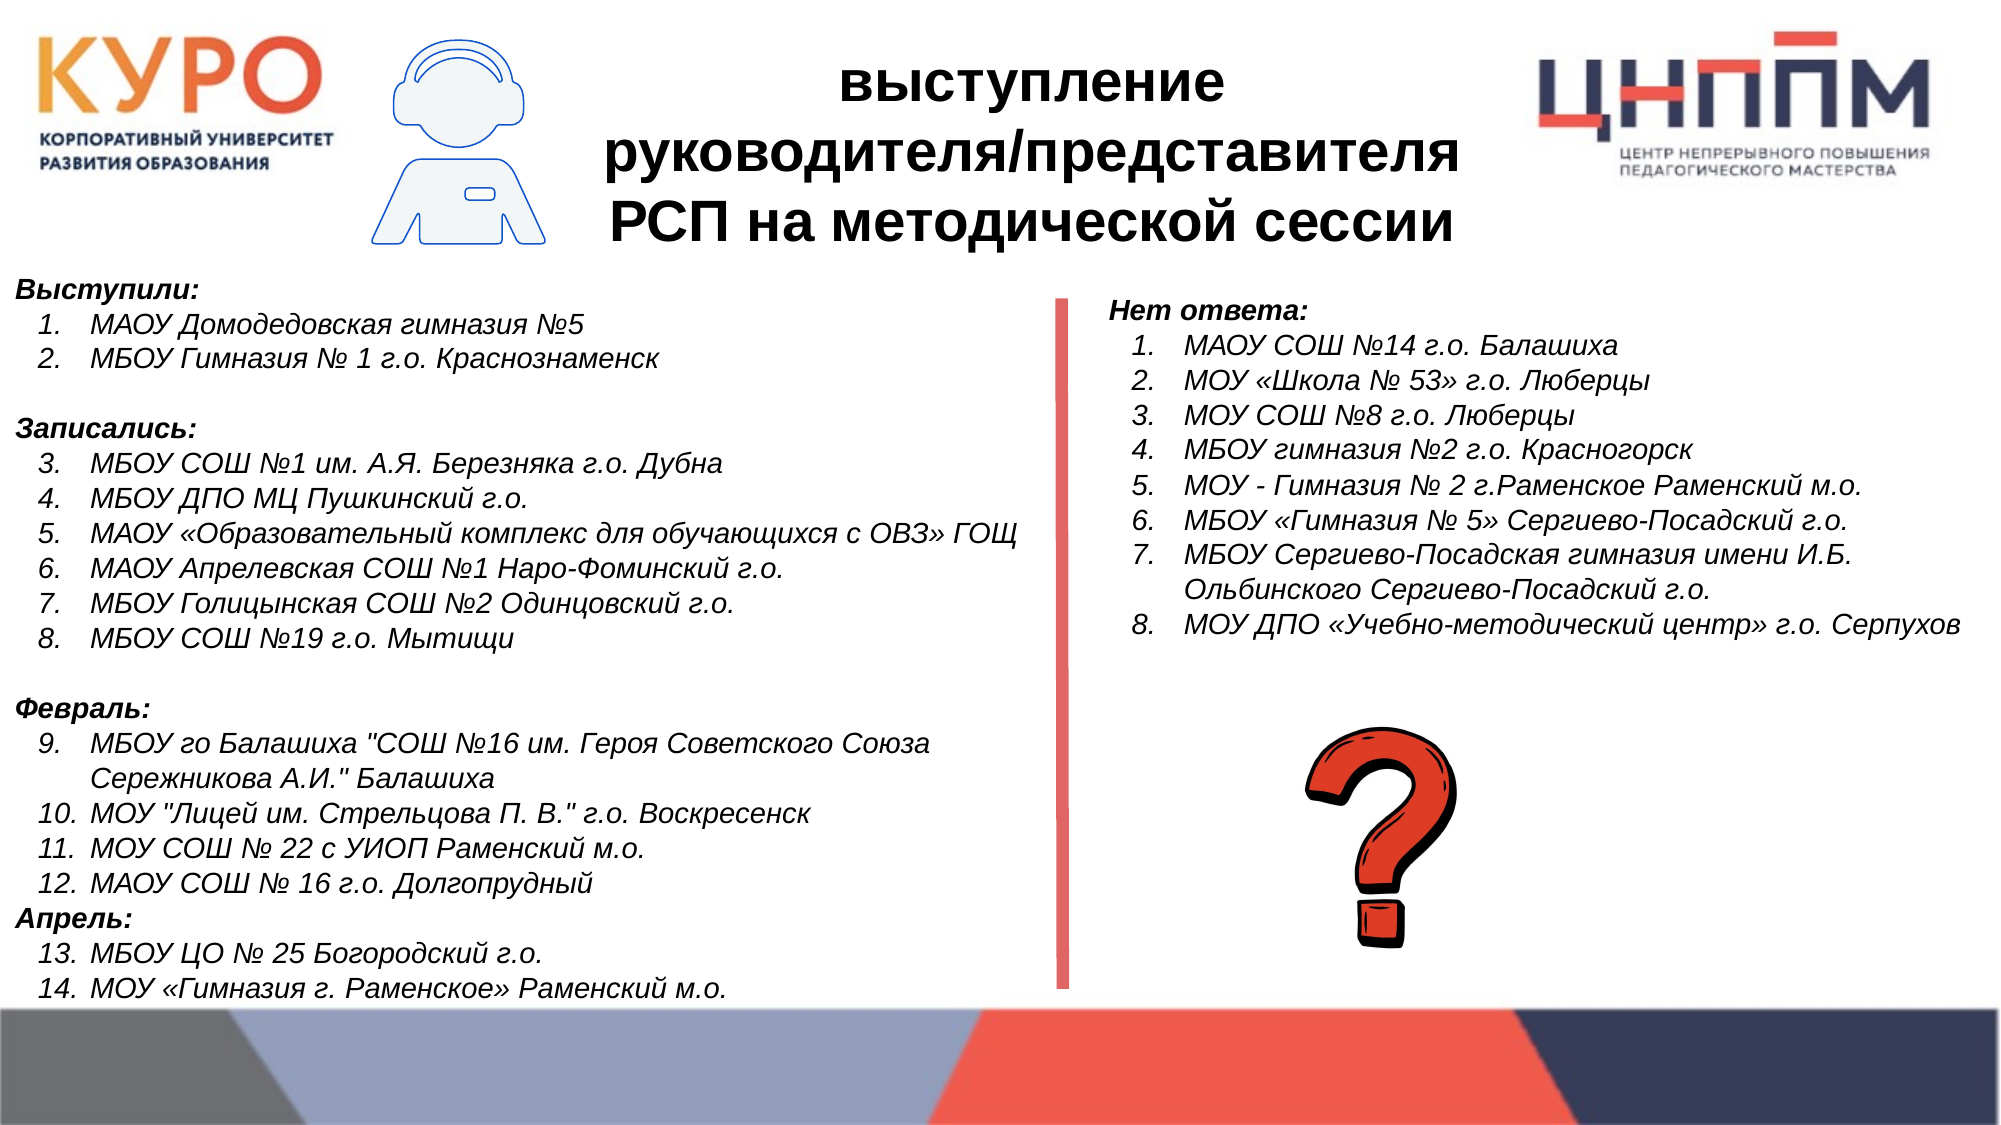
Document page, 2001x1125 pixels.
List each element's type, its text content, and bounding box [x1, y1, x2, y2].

picture [0, 0, 2001, 1125]
text_box выступление руководителя/представителя РСП на методической сессии [519, 28, 1546, 117]
text_box Нет ответа: МАОУ СОШ №14 г.о. Балашиха МОУ «Школа № 53» г.о. Люберцы МОУ СОШ №8 г.о. Люберцы МБОУ гимназия №2 г.о. Красногорск МОУ - Гимназия № 2 г.Раменское Раменский м.о. МБОУ «Гимназия № 5» Сергиево-Посадский г.о. МБОУ Сергиево-Посадская гимназия имени И.Б. Ольбинского Сергиево-Посадский г.о. МОУ ДПО «Учебно-методический центр» г.о. Серпухов [1093, 276, 1994, 862]
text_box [371, 39, 546, 245]
text_box Выступили: МАОУ Домодедовская гимназия №5 МБОУ Гимназия № 1 г.о. Краснознаменск Записались: МБОУ СОШ №1 им. А.Я. Березняка г.о. Дубна МБОУ ДПО МЦ Пушкинский г.о. МАОУ «Образовательный комплекс для обучающихся с ОВЗ» ГОЩ МАОУ Апрелевская СОШ №1 Наро-Фоминский г.о. МБОУ Голицынская СОШ №2 Одинцовский г.о. МБОУ СОШ №19 г.о. Мытищи Февраль: МБОУ го Балашиха "СОШ №16 им. Героя Советского Союза Сережникова А.И." Балашиха МОУ "Лицей им. Стрельцова П. В." г.о. Воскресенск МОУ СОШ № 22 с УИОП Раменский м.о. МАОУ СОШ № 16 г.о. Долгопрудный Апрель: МБОУ ЦО № 25 Богородский г.о. МОУ «Гимназия г. Раменское» Раменский м.о. [0, 254, 1078, 841]
